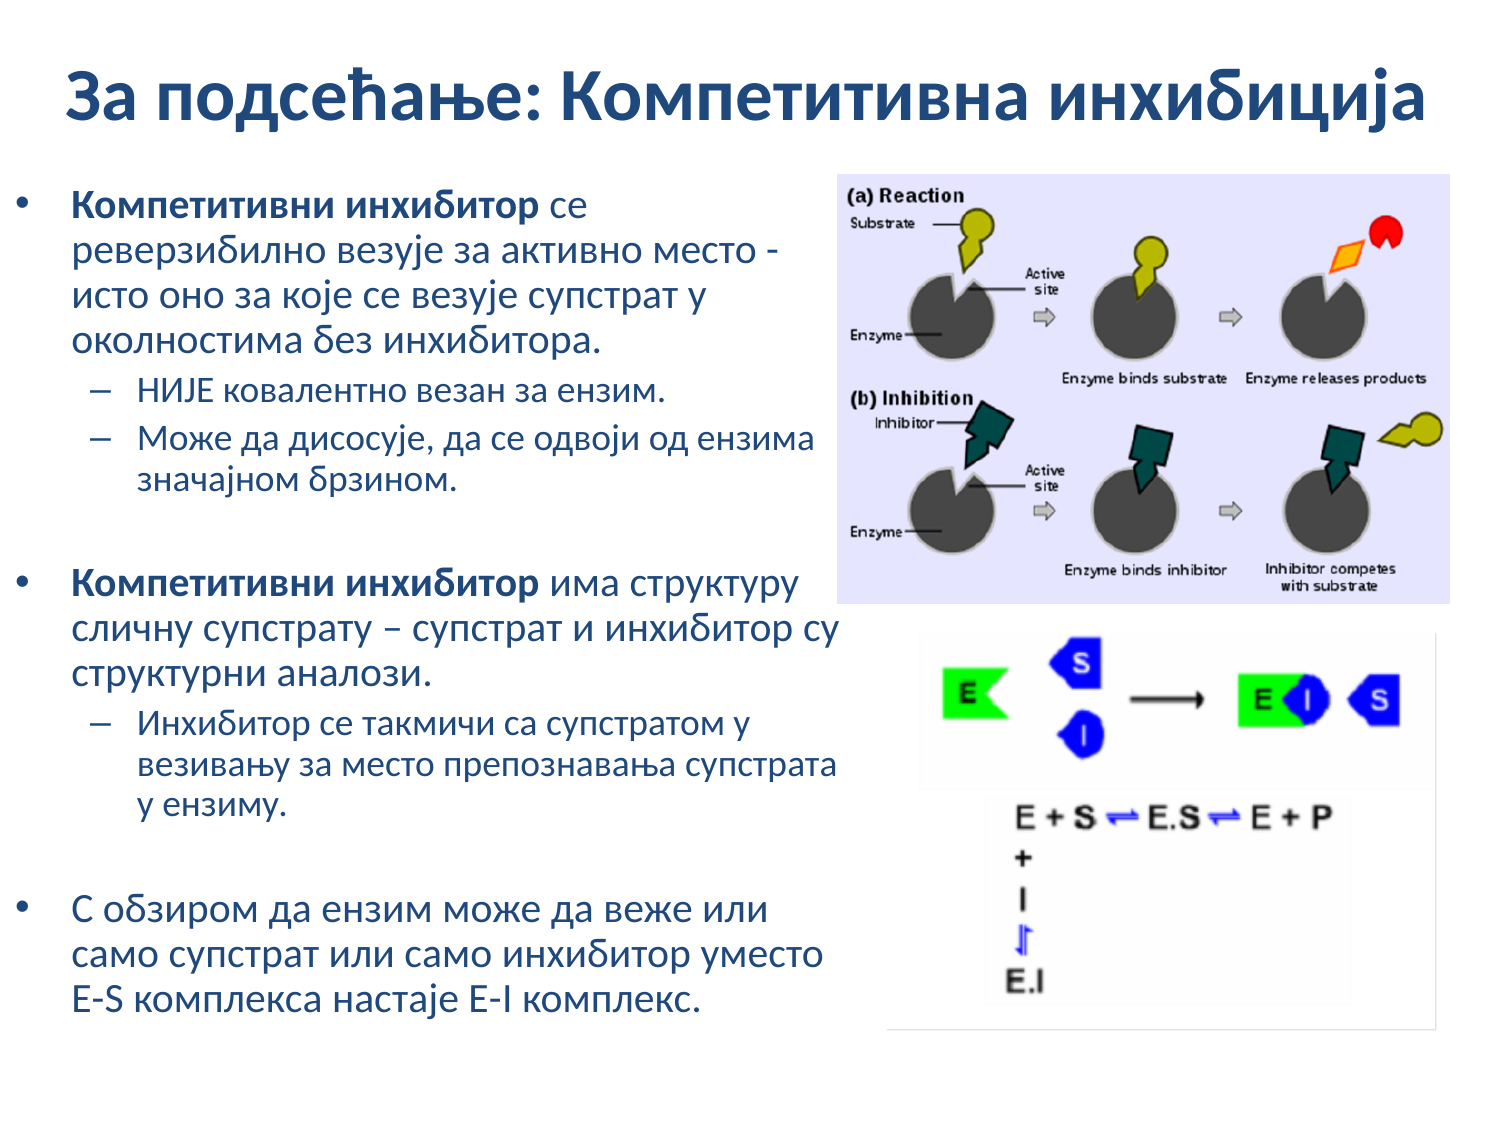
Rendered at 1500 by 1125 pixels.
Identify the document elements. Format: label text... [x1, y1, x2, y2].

picture [887, 632, 1438, 1032]
text_box Компетитивни инхибитор се реверзибилно везује за активно место - исто оно за које се везује супстрат у околностима без инхибитора. НИЈЕ ковалентно везан за ензим. Може да дисосује, да се одвоји од ензима значајном брзином. Компетитивни инхибитор има структуру сличну супстрату – супстрат и инхибитор су структурни аналози. Инхибитор се такмичи са супстратом у везивању за место препознавања супстрата у ензиму. С обзиром да ензим може да веже или само супстрат или само инхибитор уместо Е-S комплекса настаје Е-I комплекс. [0, 174, 863, 1100]
title За подсећање: Компетитивна инхибиција [0, 5, 1498, 175]
picture [837, 174, 1451, 604]
